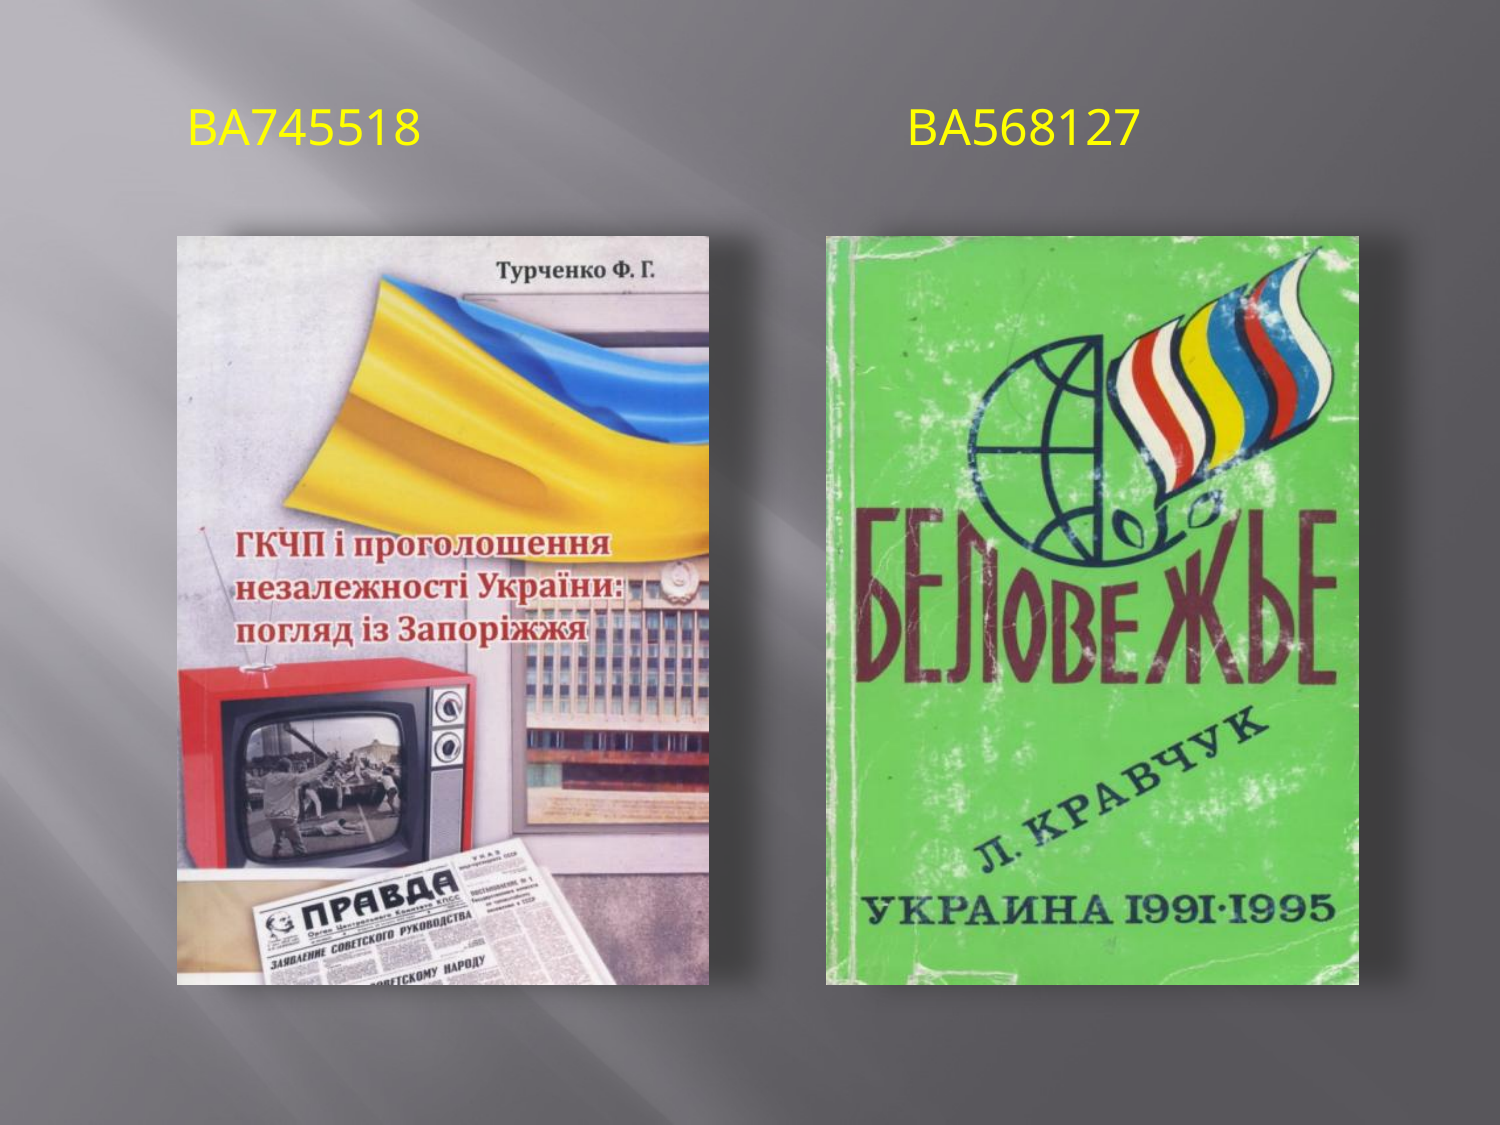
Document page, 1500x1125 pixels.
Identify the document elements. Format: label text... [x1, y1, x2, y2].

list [826, 235, 1359, 986]
picture [0, 0, 1500, 1125]
list ВА745518 [171, 54, 738, 197]
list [176, 235, 709, 986]
list ВА568127 [891, 54, 1425, 197]
